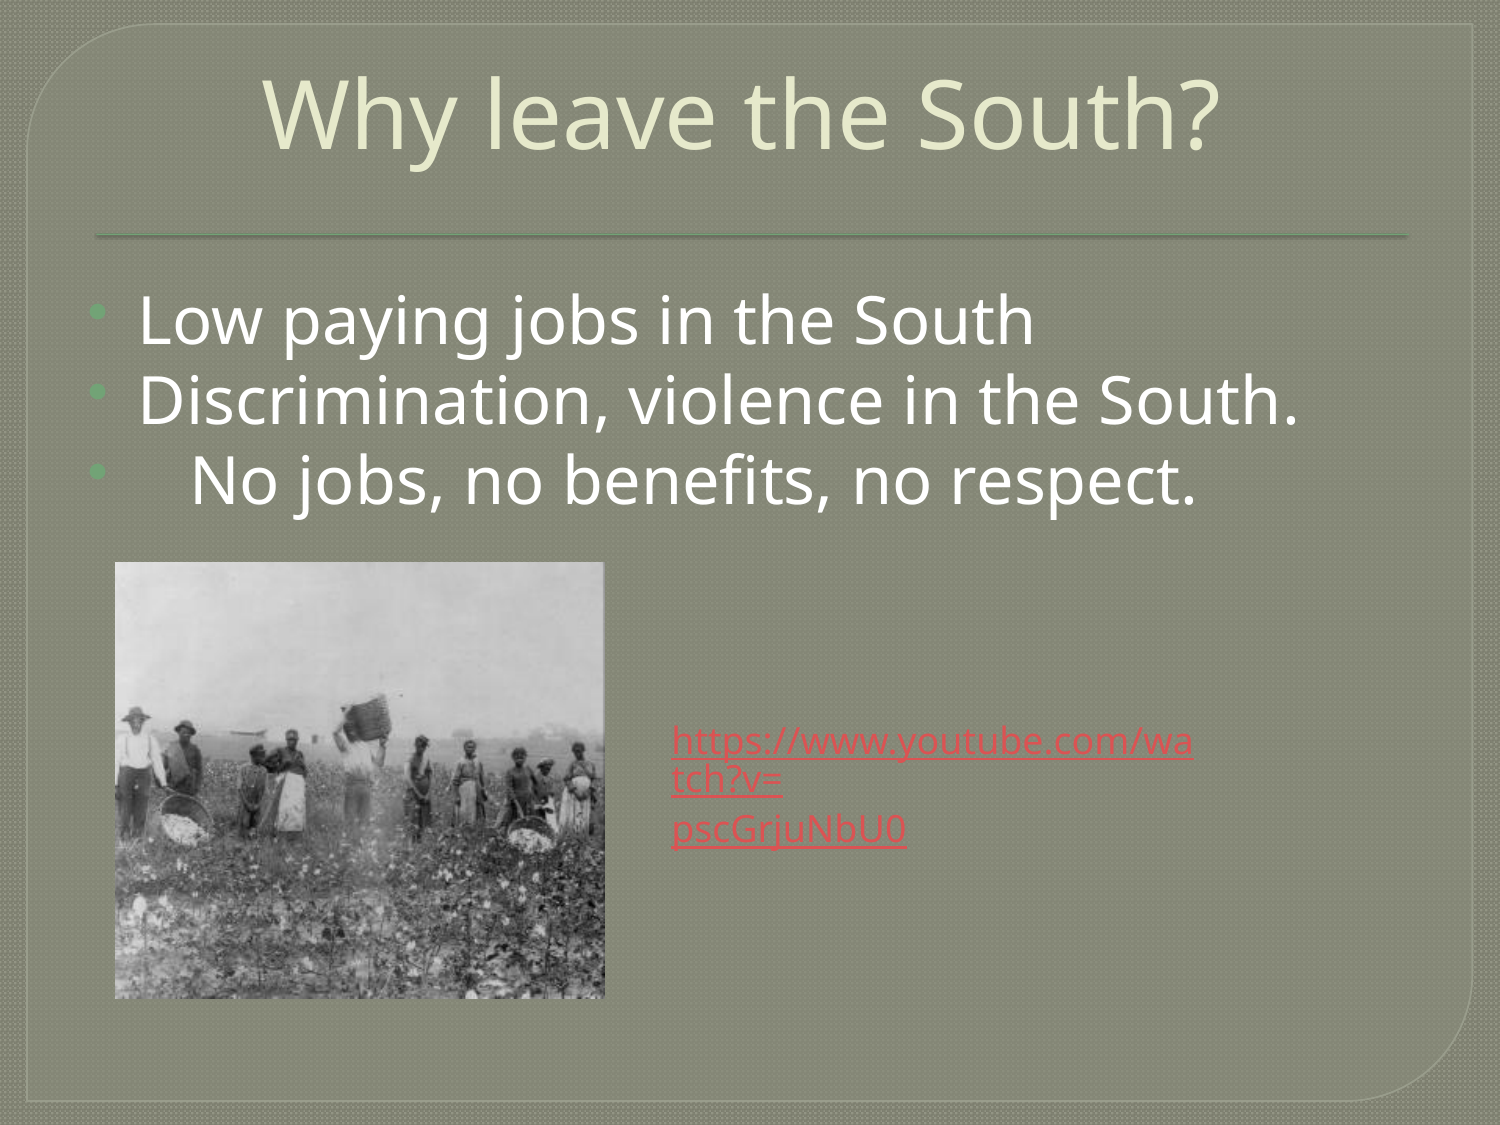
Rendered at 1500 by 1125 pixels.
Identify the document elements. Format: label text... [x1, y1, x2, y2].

list Low paying jobs in the South Discrimination, violence in the South. No jobs, no benefits, no respect. [75, 270, 1425, 1013]
text_box https://www.youtube.com/watch?v=pscGrjuNbU0 [656, 709, 1222, 872]
title Why leave the South? [75, 45, 1425, 177]
picture [115, 562, 605, 999]
